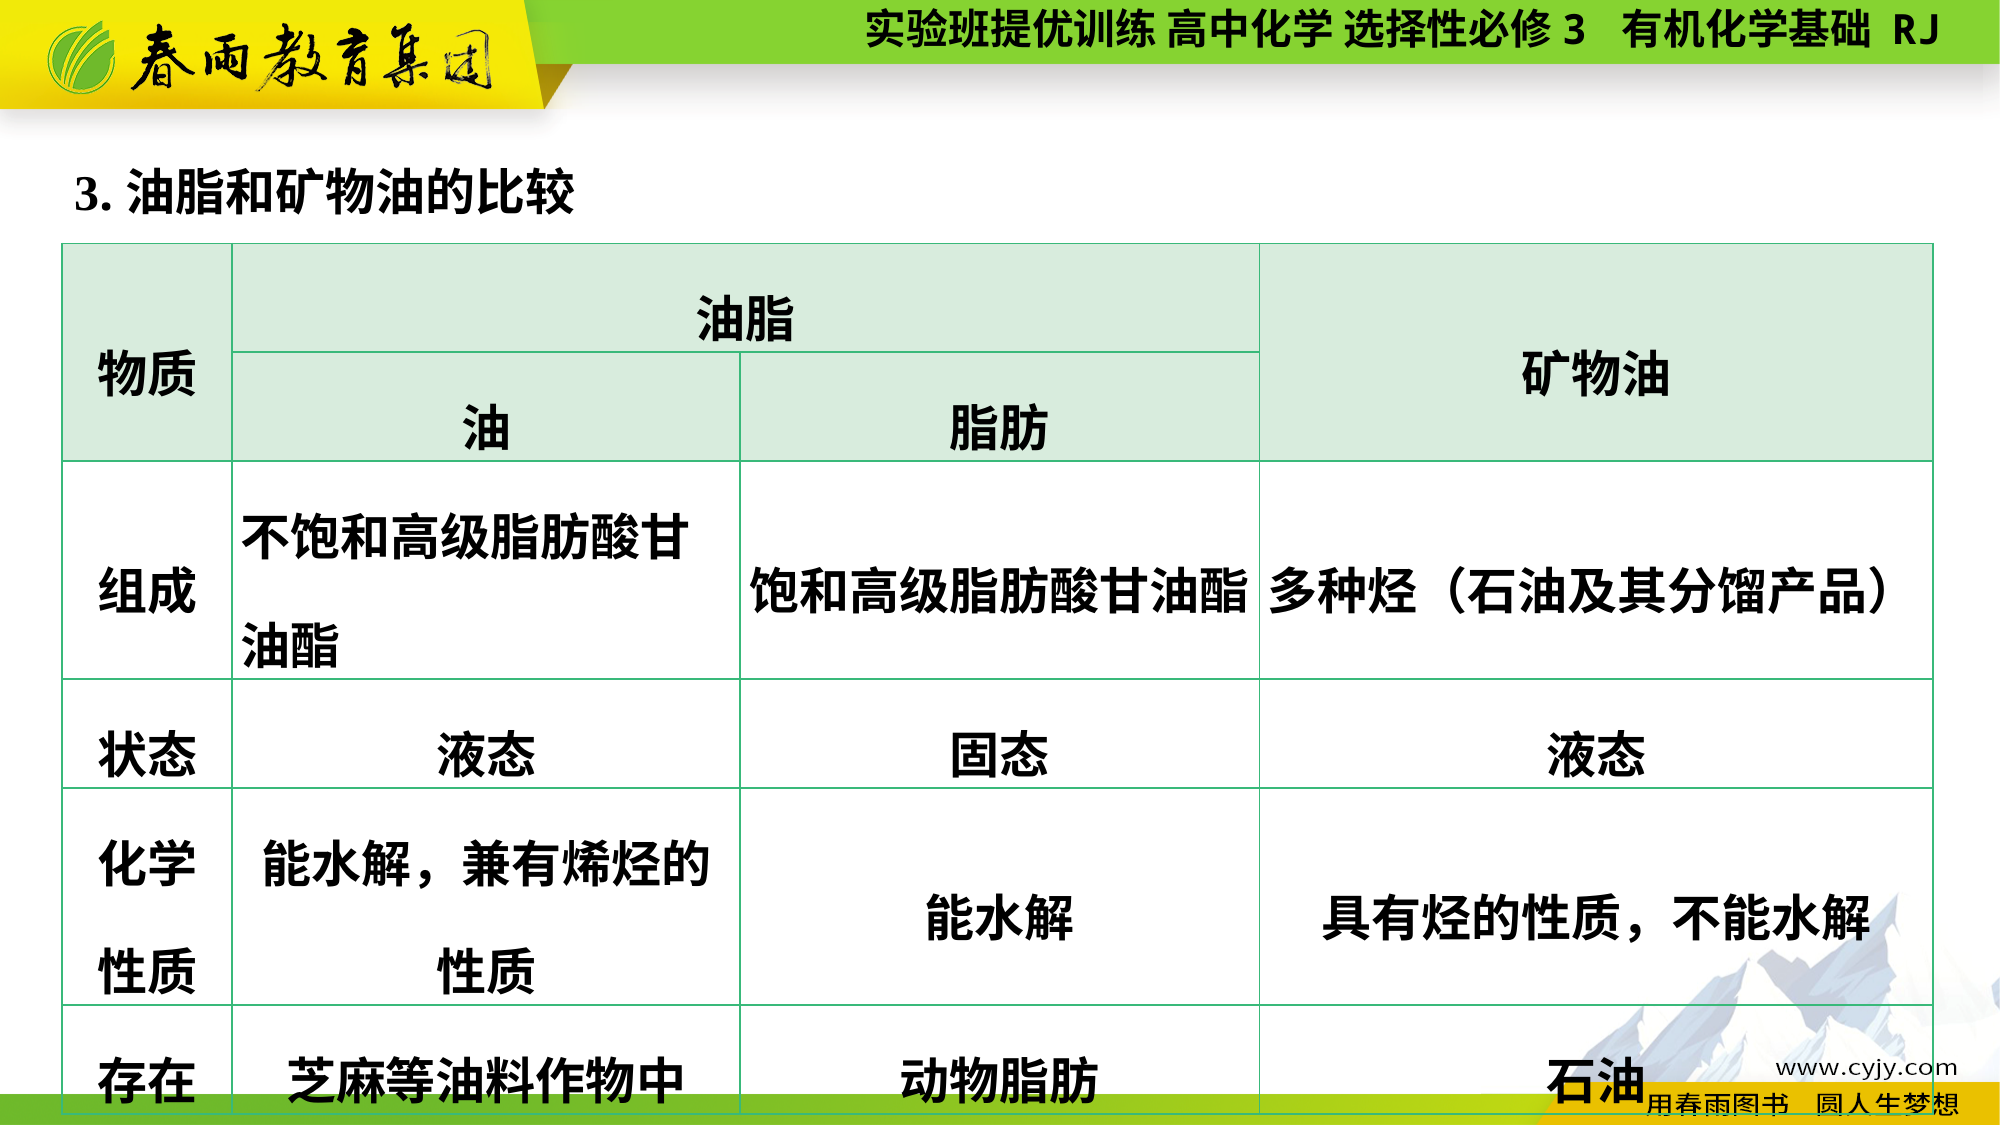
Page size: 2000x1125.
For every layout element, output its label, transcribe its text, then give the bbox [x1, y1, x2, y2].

table_cell 固态 [741, 680, 1259, 787]
table_cell 能水解，兼有烯烃的性质 [233, 789, 739, 1004]
table_cell 能水解 [741, 789, 1259, 1004]
list 3.油脂和矿物油的比较 [59, 122, 1944, 217]
table_header 物质 [63, 244, 231, 460]
table_cell 芝麻等油料作物中 [233, 1006, 739, 1113]
table_cell 石油 [1260, 1006, 1932, 1113]
table_cell 多种烃（石油及其分馏产品） [1260, 462, 1932, 678]
table_cell 状态 [63, 680, 231, 787]
table_cell 化学 性质 [63, 789, 231, 1004]
table_cell 存在 [63, 1006, 231, 1113]
table_header 油脂 [233, 244, 1259, 351]
table_cell 脂肪 [741, 353, 1259, 460]
table_cell 液态 [233, 680, 739, 787]
table_header 矿物油 [1260, 244, 1932, 460]
table_cell 饱和高级脂肪酸甘油酯 [741, 462, 1259, 678]
table_cell 液态 [1260, 680, 1932, 787]
table_cell 组成 [63, 462, 231, 678]
table_cell 油 [233, 353, 739, 460]
table_cell 不饱和高级脂肪酸甘油酯 [233, 462, 739, 678]
table_cell 动物脂肪 [741, 1006, 1259, 1113]
table_cell 具有烃的性质，不能水解 [1260, 789, 1932, 1004]
picture [0, 0, 2000, 1125]
